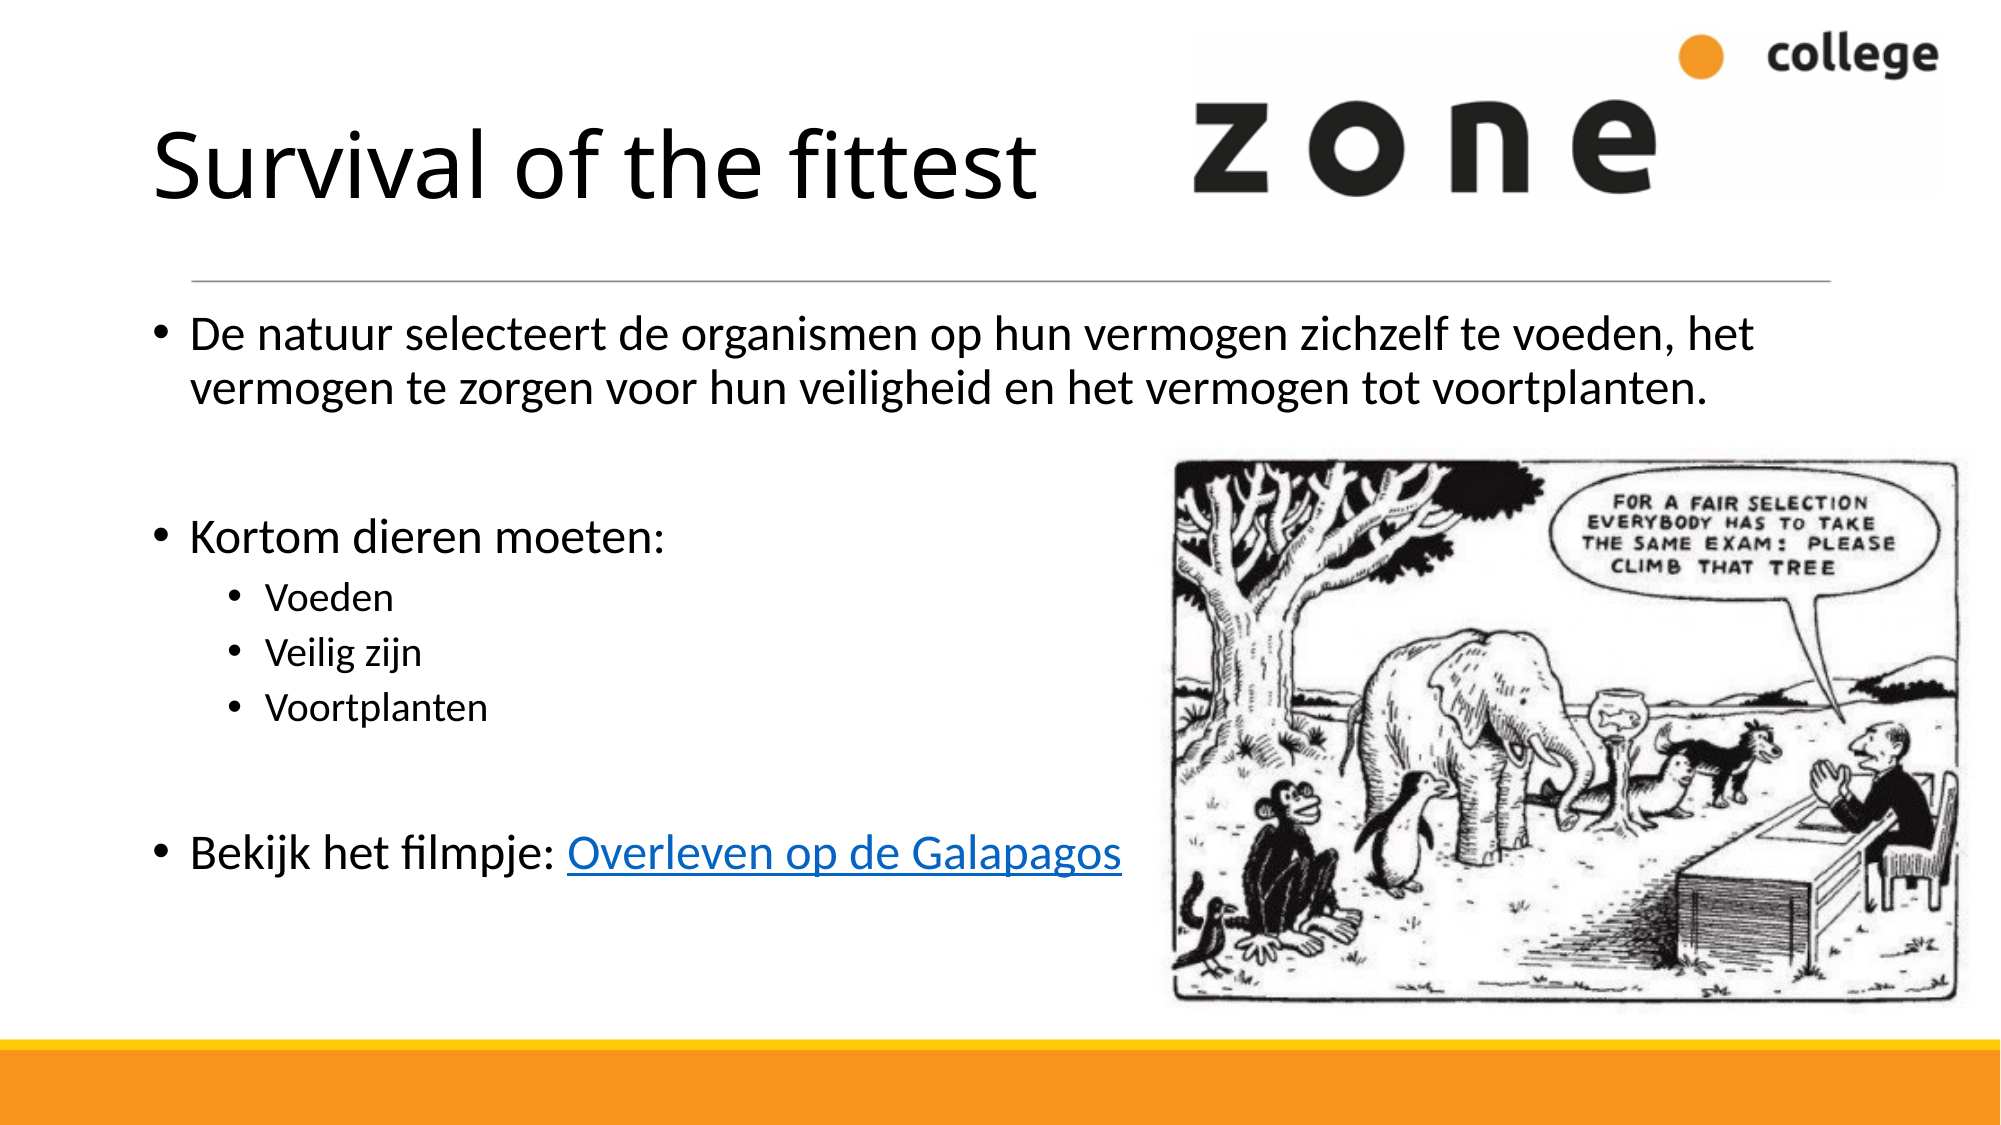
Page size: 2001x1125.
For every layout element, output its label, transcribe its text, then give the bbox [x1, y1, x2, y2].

title Survival of the fittest [137, 59, 1863, 278]
picture [0, 0, 2001, 1125]
list De natuur selecteert de organismen op hun vermogen zichzelf te voeden, het vermogen te zorgen voor hun veiligheid en het vermogen tot voortplanten. Kortom dieren moeten: Voeden Veilig zijn Voortplanten Bekijk het filmpje: Overleven op de Galapagos [137, 299, 1863, 1014]
